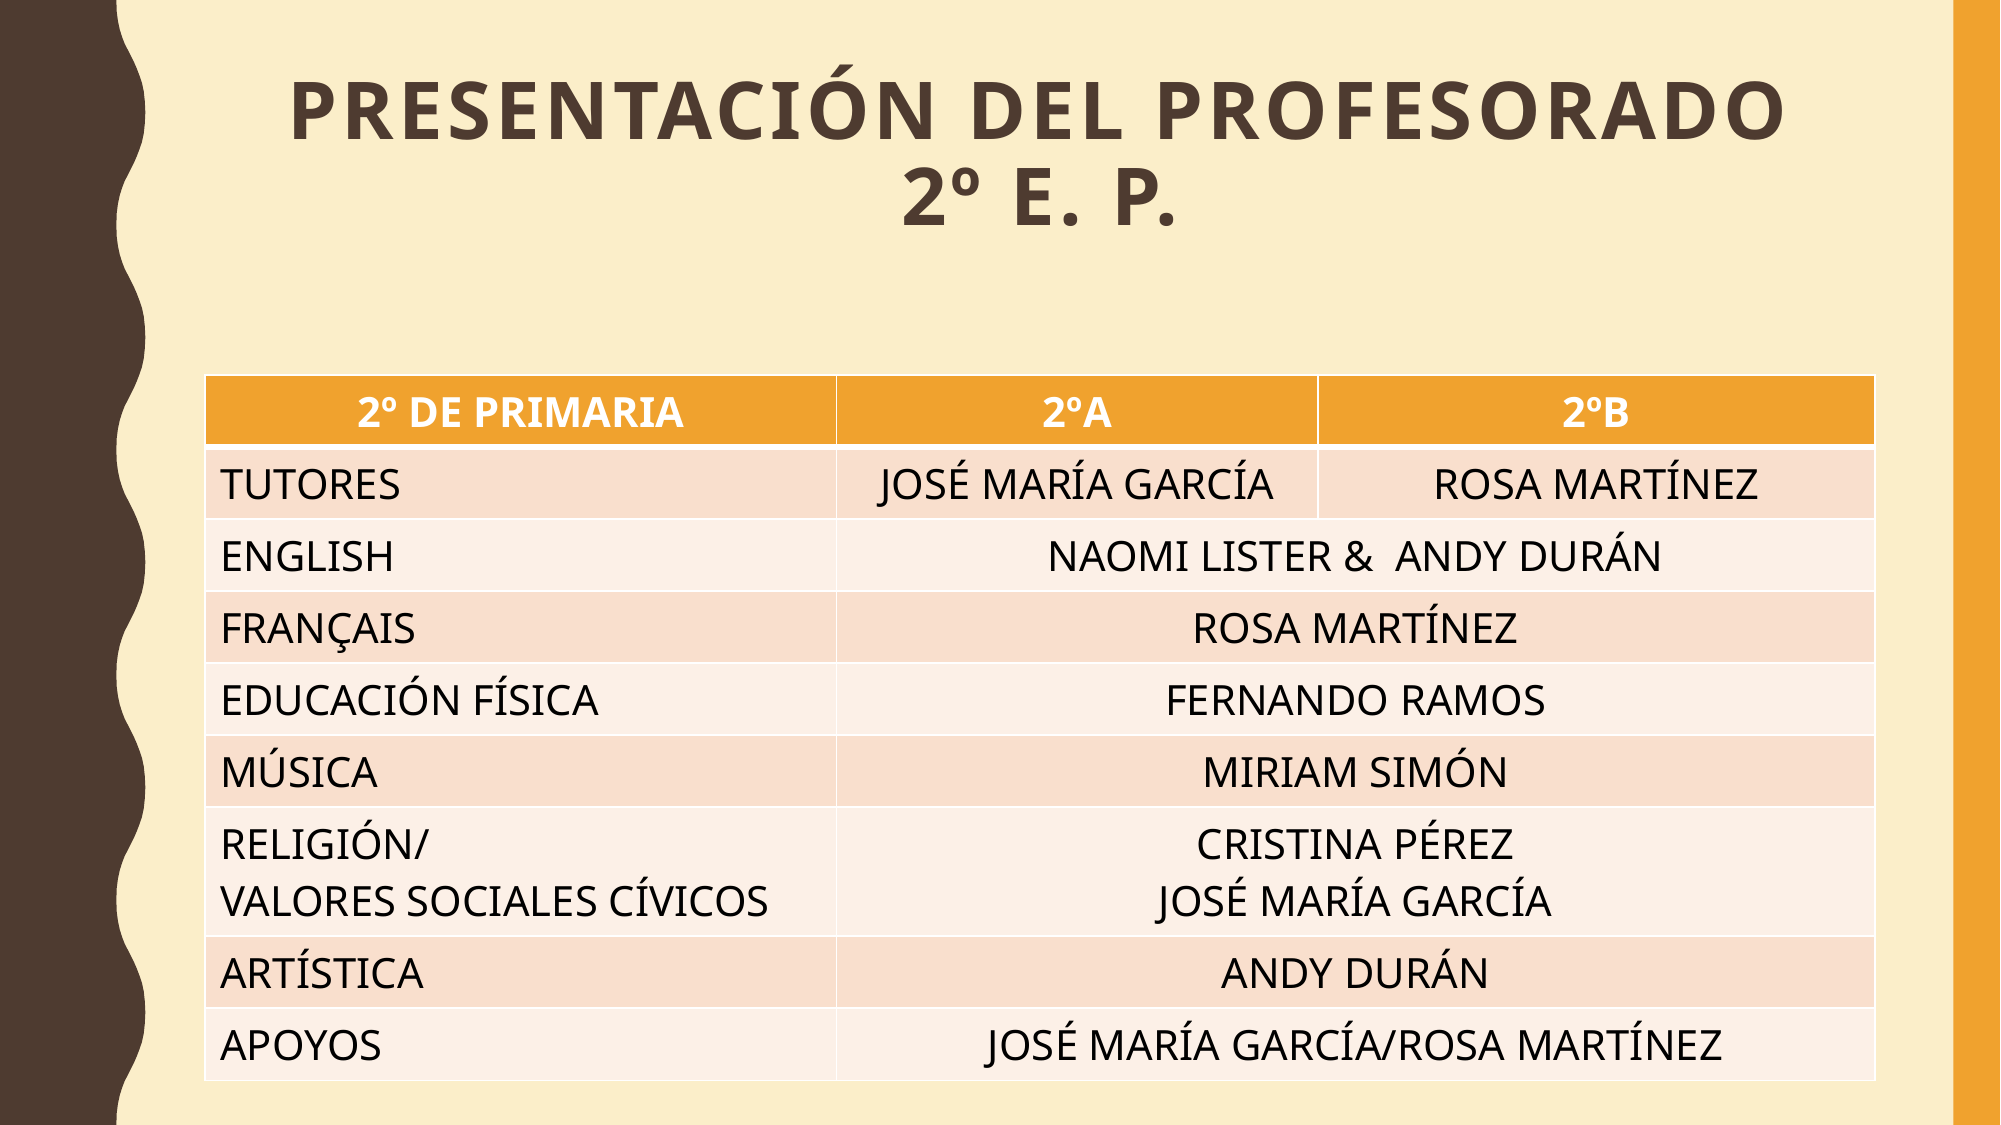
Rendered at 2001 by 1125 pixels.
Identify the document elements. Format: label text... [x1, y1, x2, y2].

table_cell NAOMI LISTER & ANDY DURÁN [837, 520, 1874, 590]
table_cell JOSÉ MARÍA GARCÍA/ROSA MARTÍNEZ [837, 1009, 1874, 1080]
table_cell ANDY DURÁN [837, 937, 1874, 1007]
table_cell ROSA MARTÍNEZ [837, 592, 1874, 662]
table_cell ENGLISH [206, 520, 836, 590]
table_cell RELIGIÓN/ VALORES SOCIALES CÍVICOS [206, 808, 836, 935]
table_cell JOSÉ MARÍA GARCÍA [837, 450, 1317, 518]
table_cell TUTORES [206, 450, 836, 518]
table_cell MÚSICA [206, 736, 836, 806]
table_header 2ºB [1319, 376, 1874, 444]
table_cell FRANÇAIS [206, 592, 836, 662]
table_cell ROSA MARTÍNEZ [1319, 450, 1874, 518]
table_cell CRISTINA PÉREZ JOSÉ MARÍA GARCÍA [837, 808, 1874, 935]
table_cell FERNANDO RAMOS [837, 664, 1874, 734]
table_header 2º DE PRIMARIA [206, 376, 836, 444]
table_cell EDUCACIÓN FÍSICA [206, 664, 836, 734]
table_cell MIRIAM SIMÓN [837, 736, 1874, 806]
table_cell ARTÍSTICA [206, 937, 836, 1007]
title PRESENTACIÓN DEL PROFESORADO 2º E. P. [205, 62, 1875, 308]
table_header 2ºA [837, 376, 1317, 444]
table_cell APOYOS [206, 1009, 836, 1080]
